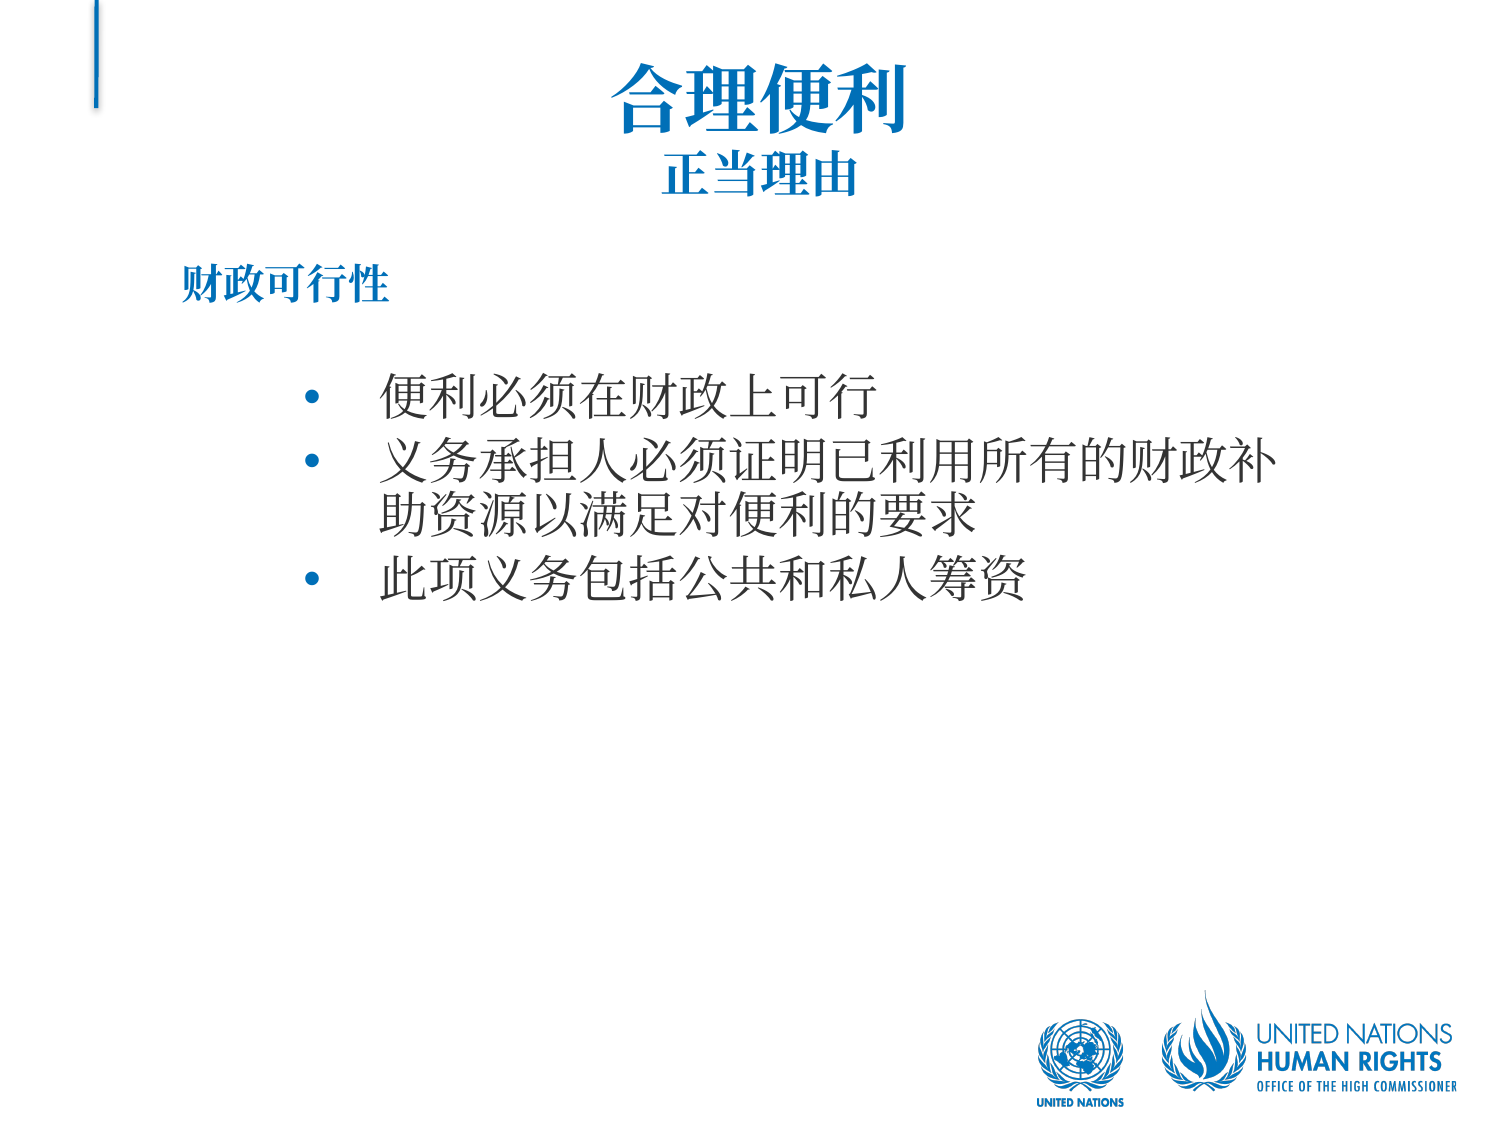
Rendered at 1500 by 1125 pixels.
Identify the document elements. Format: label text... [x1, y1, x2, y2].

title 合理便利 正当理由 [64, 45, 1456, 224]
text_box 财政可行性 便利必须在财政上可行 义务承担人必须证明已利用所有的财政补助资源以满足对便利的要求 此项义务包括公共和私人筹资 [166, 256, 1325, 925]
picture [1037, 990, 1457, 1107]
